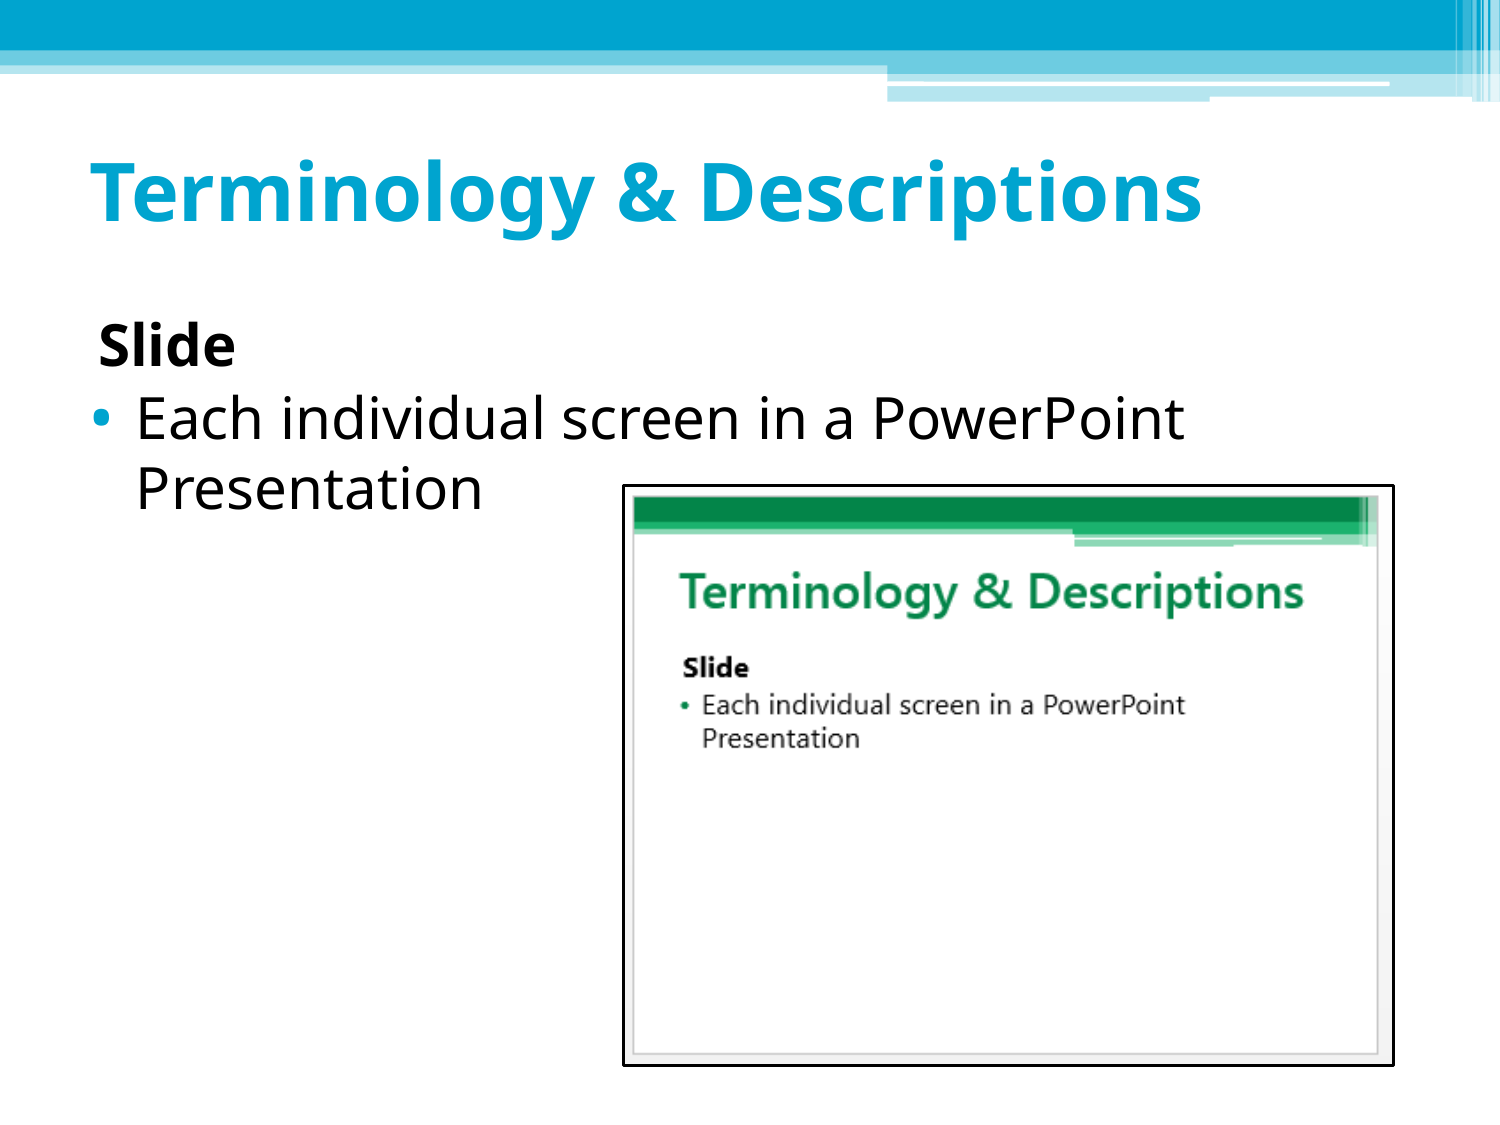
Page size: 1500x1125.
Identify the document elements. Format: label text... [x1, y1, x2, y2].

title Terminology & Descriptions [75, 102, 1418, 275]
picture [624, 487, 1393, 1064]
list Slide Each individual screen in a PowerPoint Presentation [76, 300, 1427, 750]
